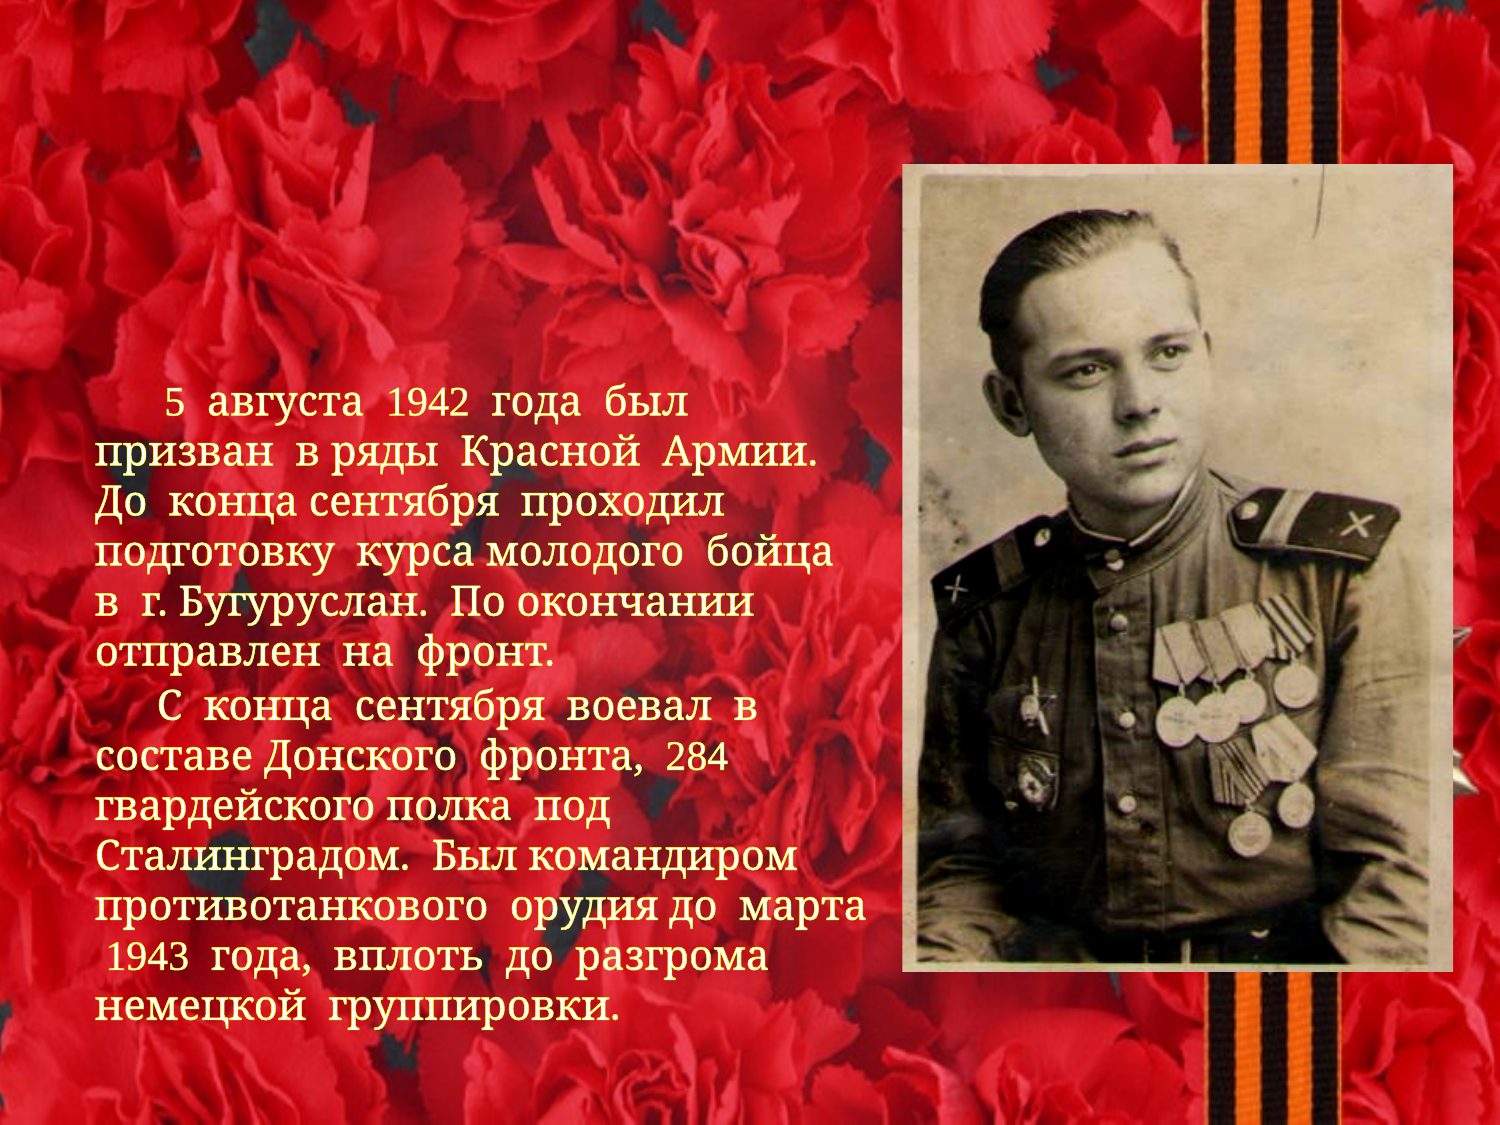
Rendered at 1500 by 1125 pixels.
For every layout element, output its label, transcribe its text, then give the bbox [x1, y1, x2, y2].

list 5 августа 1942 года был призван в ряды Красной Армии. До конца сентября проходил подготовку курса молодого бойца в г. Бугуруслан. По окончании отправлен на фронт. С конца сентября воевал в составе Донского фронта, 284 гвардейского полка под Сталинградом. Был командиром противотанкового орудия до марта 1943 года, вплоть до разгрома немецкой группировки. [23, 257, 891, 575]
picture [0, 0, 1500, 1125]
